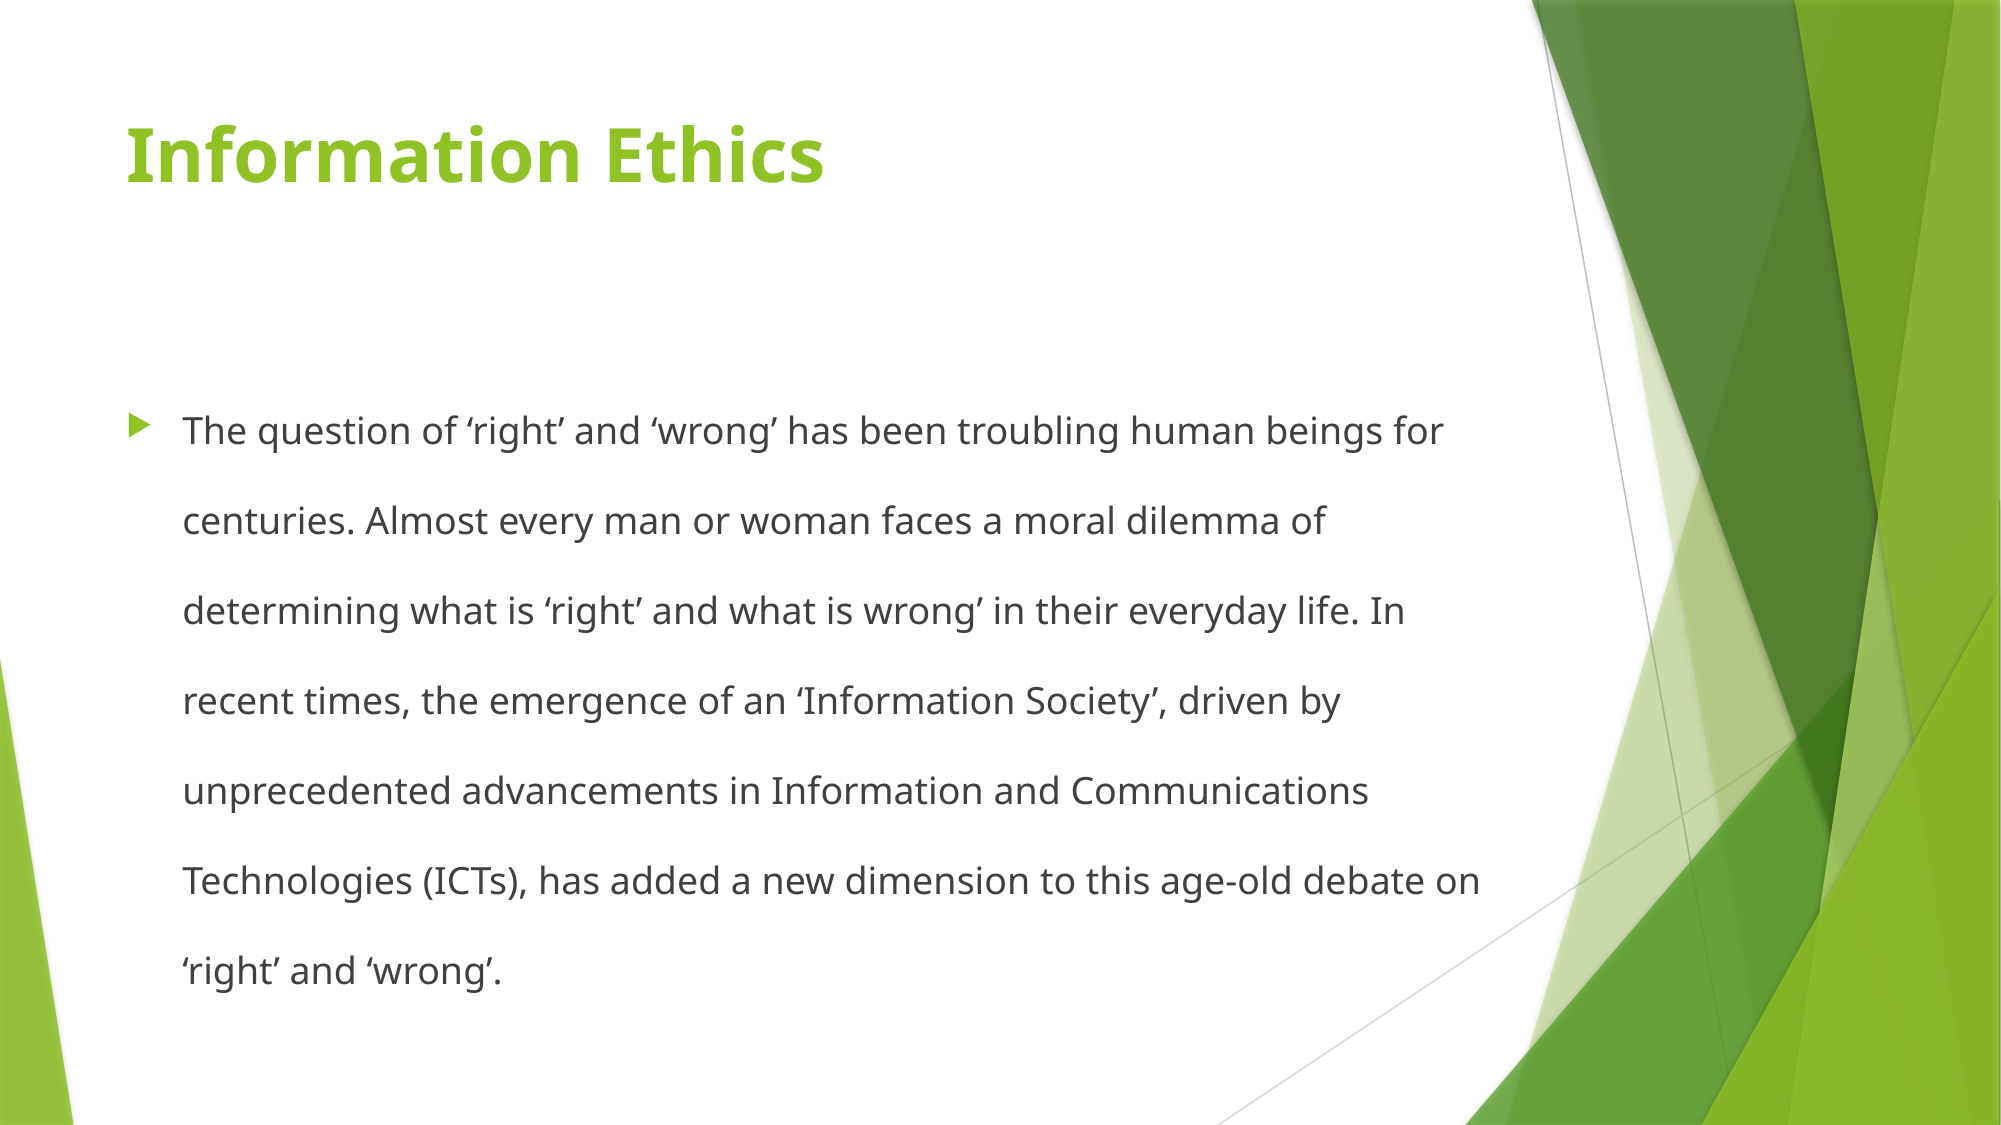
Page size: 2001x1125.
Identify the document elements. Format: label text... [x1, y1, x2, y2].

title Information Ethics [111, 99, 1522, 244]
list The question of ‘right’ and ‘wrong’ has been troubling human beings for centuries. Almost every man or woman faces a moral dilemma of determining what is ‘right’ and what is wrong’ in their everyday life. In recent times, the emergence of an ‘Information Society’, driven by unprecedented advancements in Information and Communications Technologies (ICTs), has added a new dimension to this age-old debate on ‘right’ and ‘wrong’. [111, 354, 1522, 1062]
